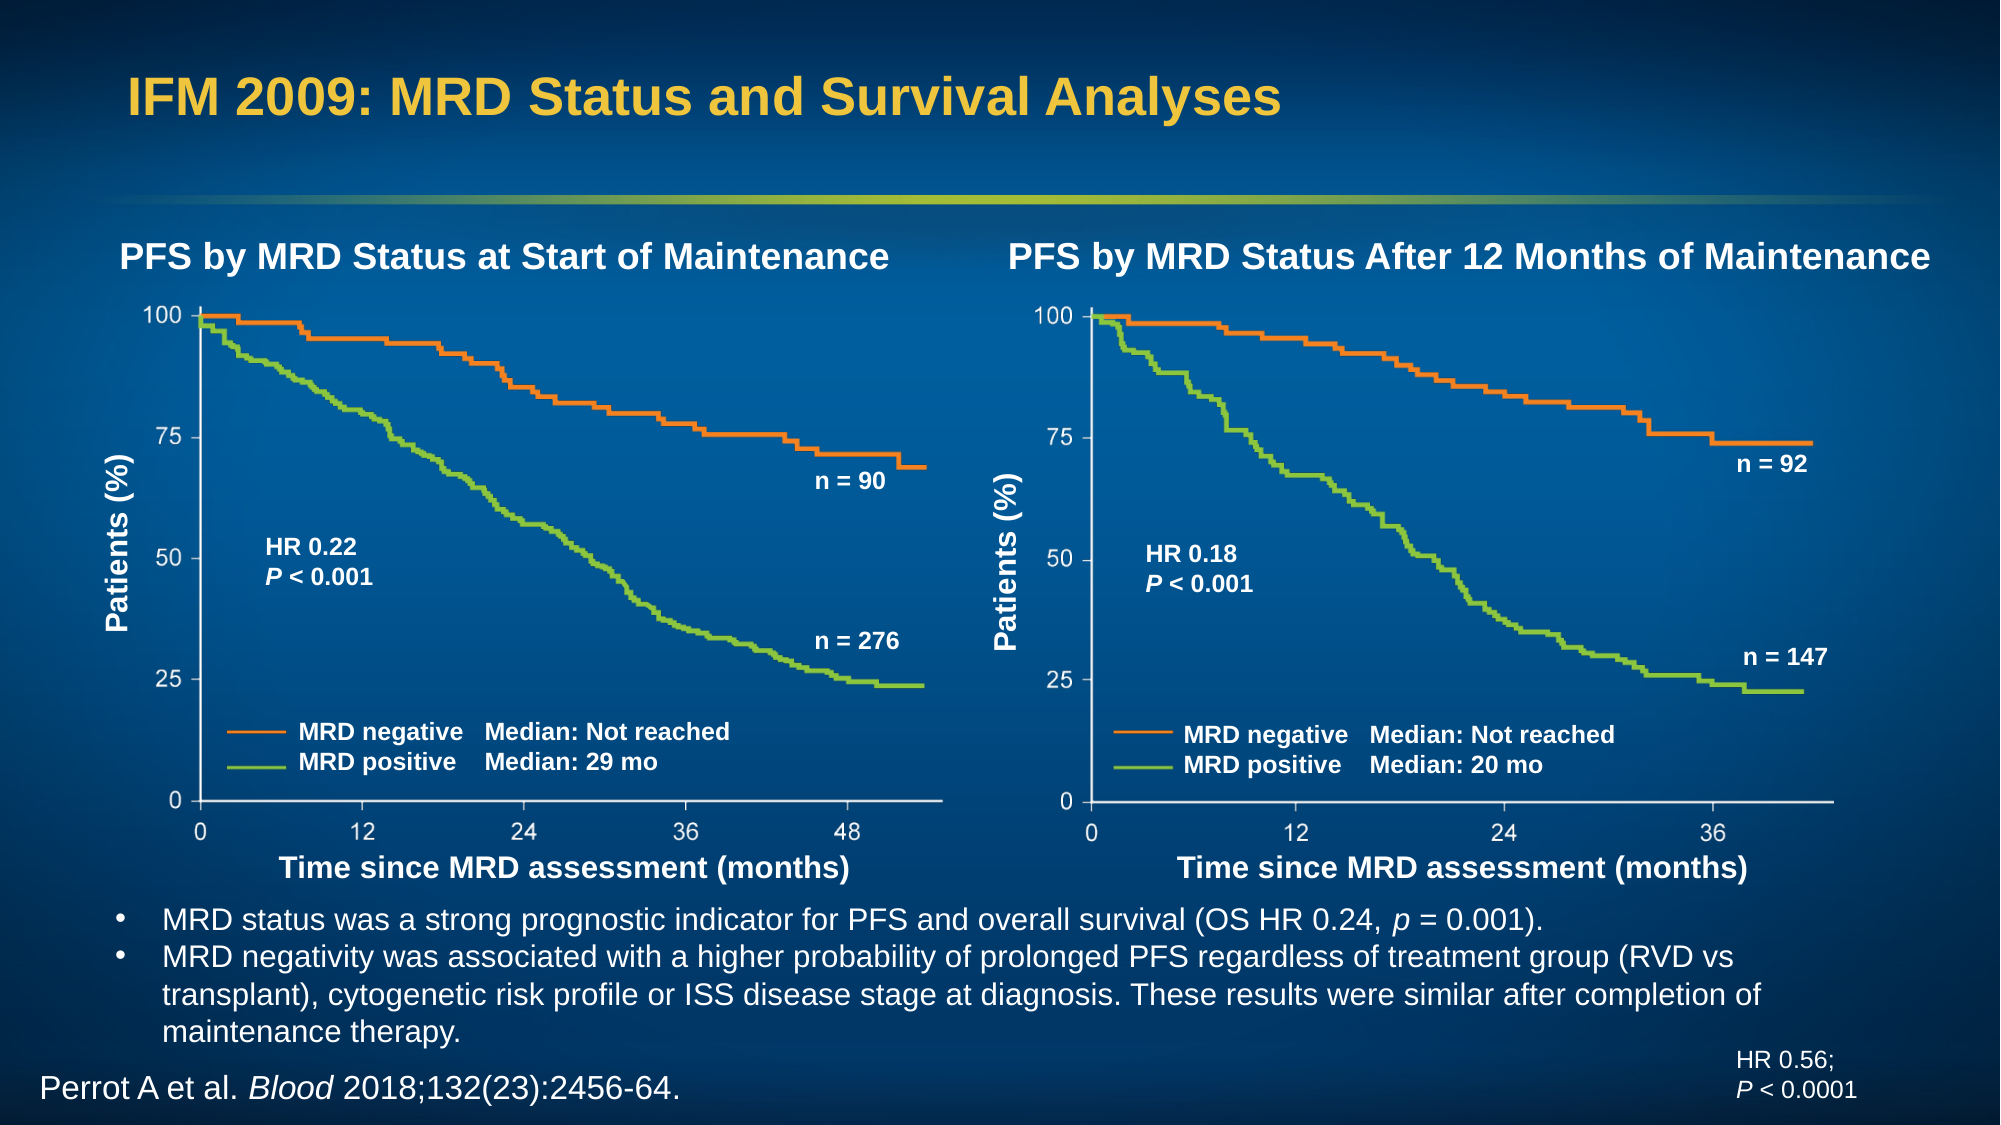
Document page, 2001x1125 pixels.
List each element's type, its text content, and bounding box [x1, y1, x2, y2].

text_box PFS by MRD Status at Start of Maintenance [104, 224, 906, 285]
text_box PFS by MRD Status After 12 Months of Maintenance [993, 224, 1947, 285]
text_box Time since MRD assessment (months) [1162, 860, 1764, 893]
text_box Time since MRD assessment (months) [263, 860, 866, 893]
text_box HR 0.56; P < 0.0001 [1721, 1035, 1874, 1111]
text_box IFM 2009: MRD Status and Survival Analyses [112, 0, 1850, 188]
text_box MRD status was a strong prognostic indicator for PFS and overall survival (OS HR 0.24, p = 0.001). MRD negativity was associated with a higher probability of prolonged PFS regardless of treatment group (RVD vs transplant), cytogenetic risk profile or ISS disease stage at diagnosis. These results were similar after completion of maintenance therapy. [100, 891, 1838, 1057]
text_box Perrot A et al. Blood 2018;132(23):2456-64. [9, 1041, 1810, 1121]
text_box Patients (%) [88, 439, 137, 649]
picture [0, 0, 2000, 1125]
